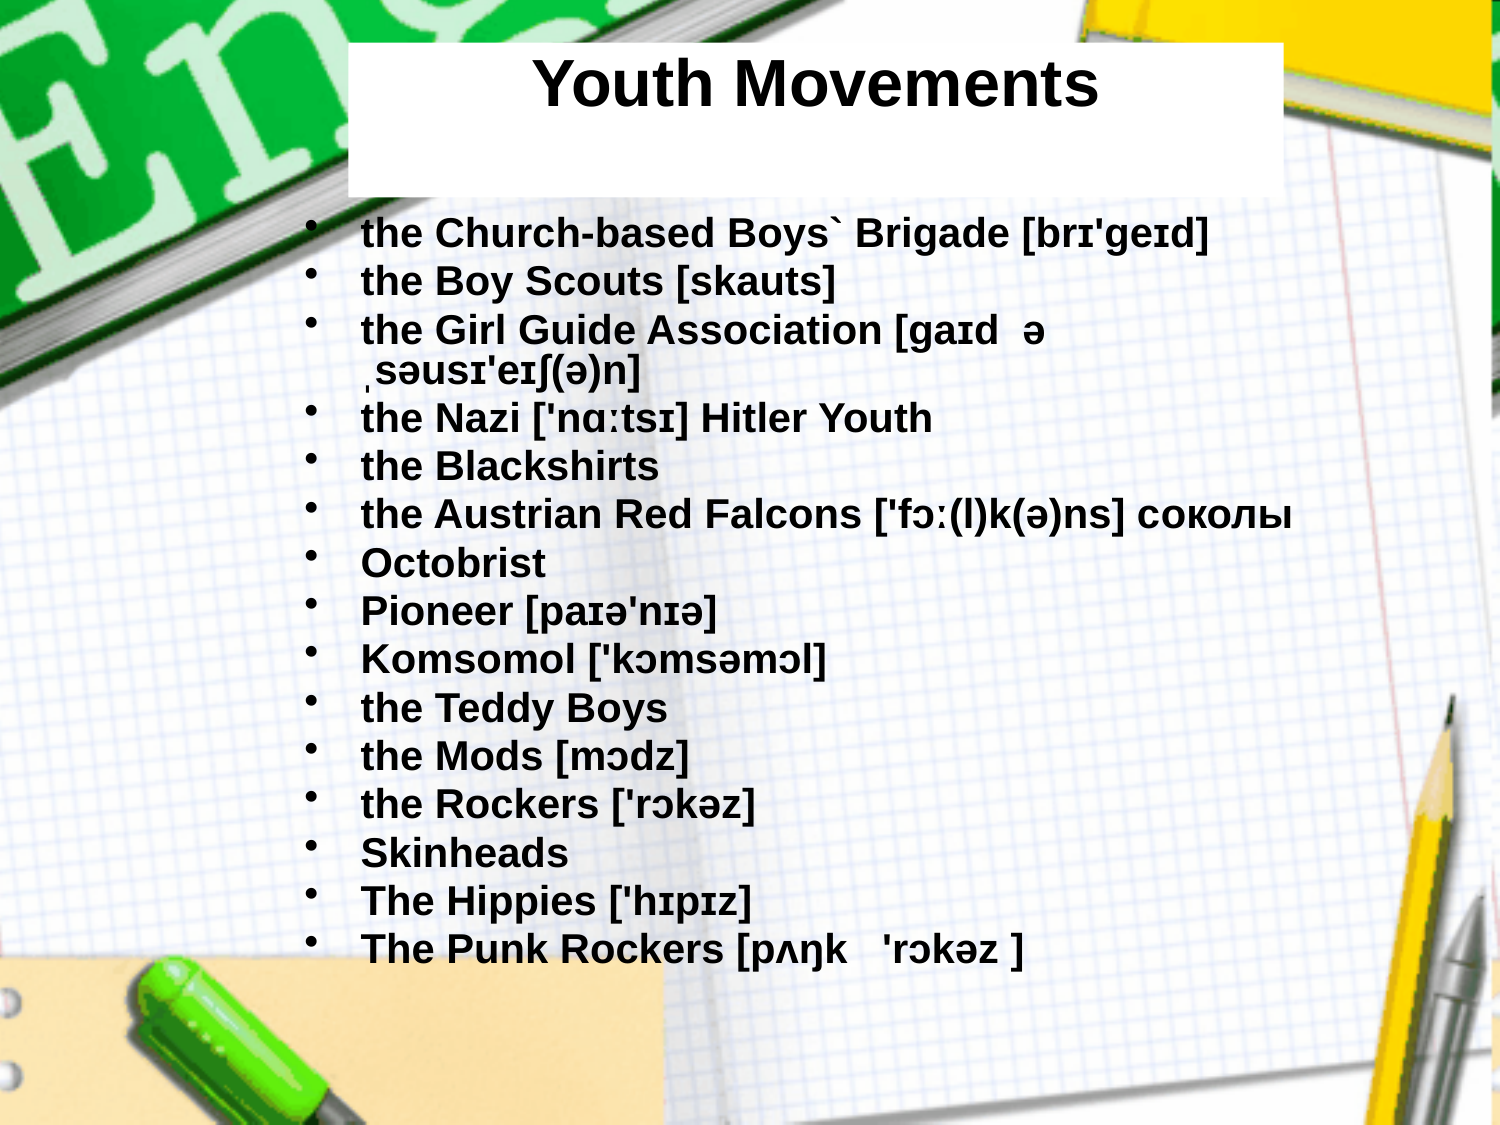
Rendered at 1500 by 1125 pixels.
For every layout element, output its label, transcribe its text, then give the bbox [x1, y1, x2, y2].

picture [0, 0, 1500, 1125]
list the Church-based Boys` Brigade [brɪ'geɪd] the Boy Scouts [skauts] the Girl Guide Association [gaɪd əˌsəusɪ'eɪʃ(ə)n] the Nazi ['nɑːtsɪ] Hitler Youth the Blackshirts the Austrian Red Falcons ['fɔː(l)k(ə)ns] cоколы Octobrist Pioneer [paɪə'nɪə] Komsomol ['kɔmsəmɔl] the Teddy Boys the Mods [mɔdz] the Rockers ['rɔkəz] Skinheads The Hippies ['hɪpɪz] The Punk Rockers [pʌŋk 'rɔkəz ] [289, 207, 1341, 1047]
title Youth Movements [348, 42, 1284, 198]
